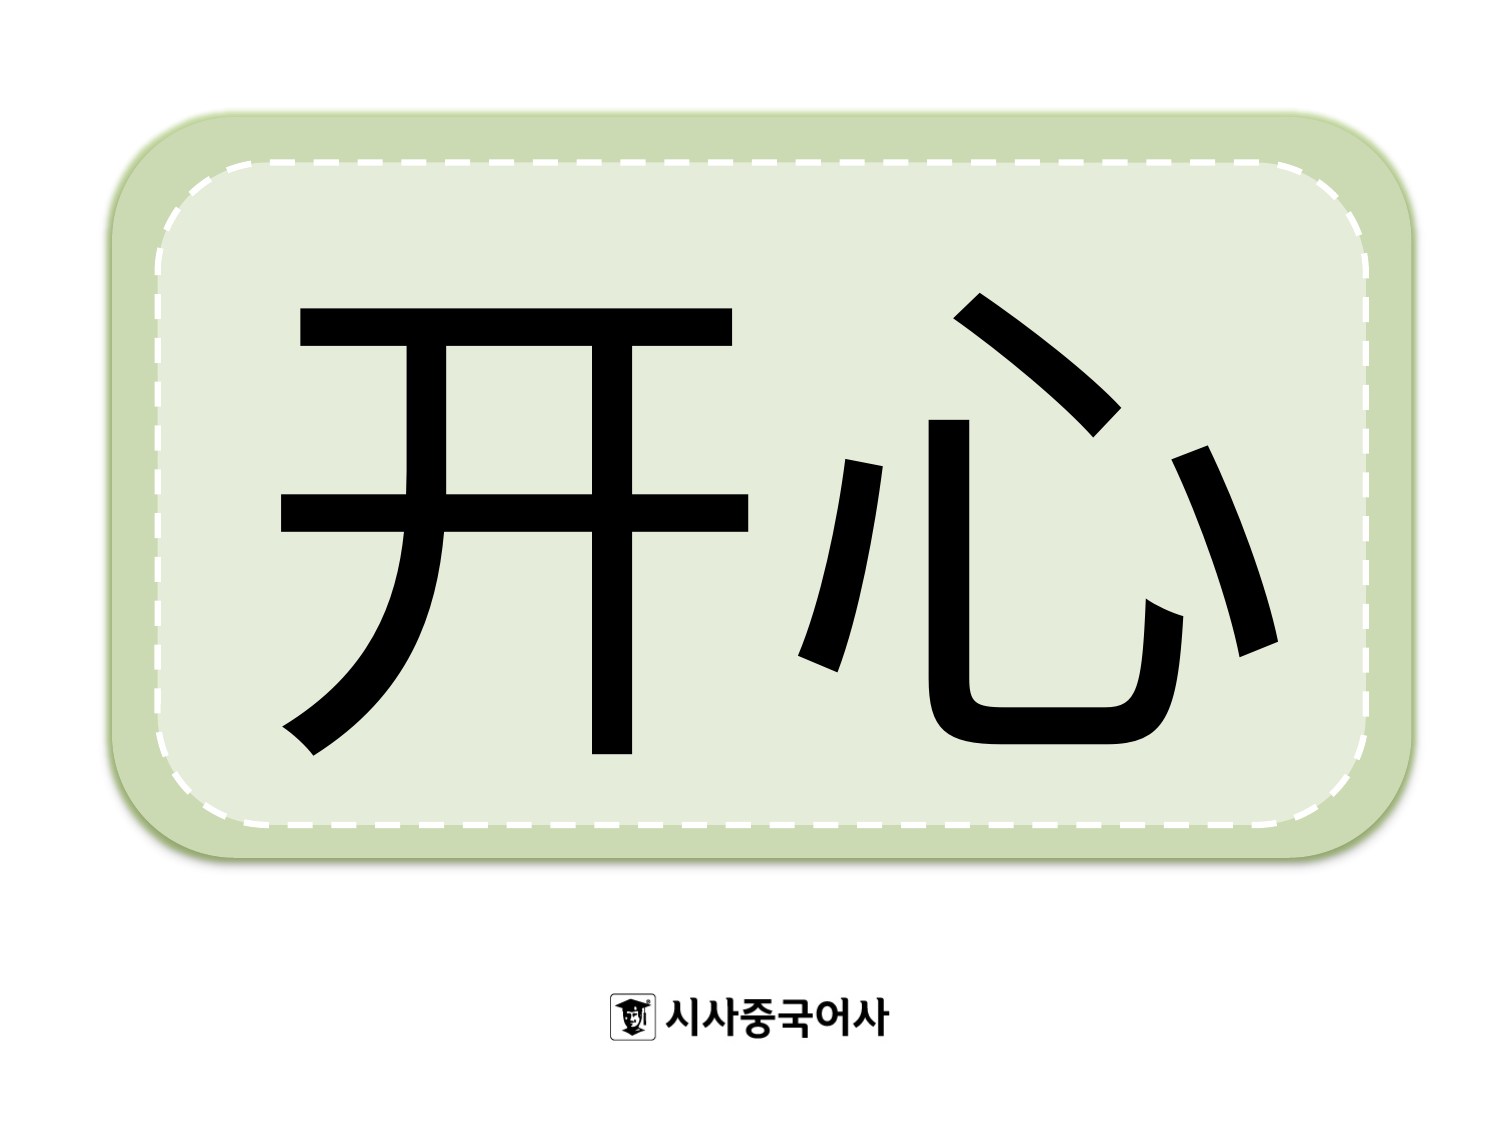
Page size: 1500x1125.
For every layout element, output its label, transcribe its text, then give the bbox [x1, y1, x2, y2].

picture [602, 987, 898, 1047]
text_box [162, 160, 1371, 824]
text_box 开心 [171, 172, 1380, 836]
